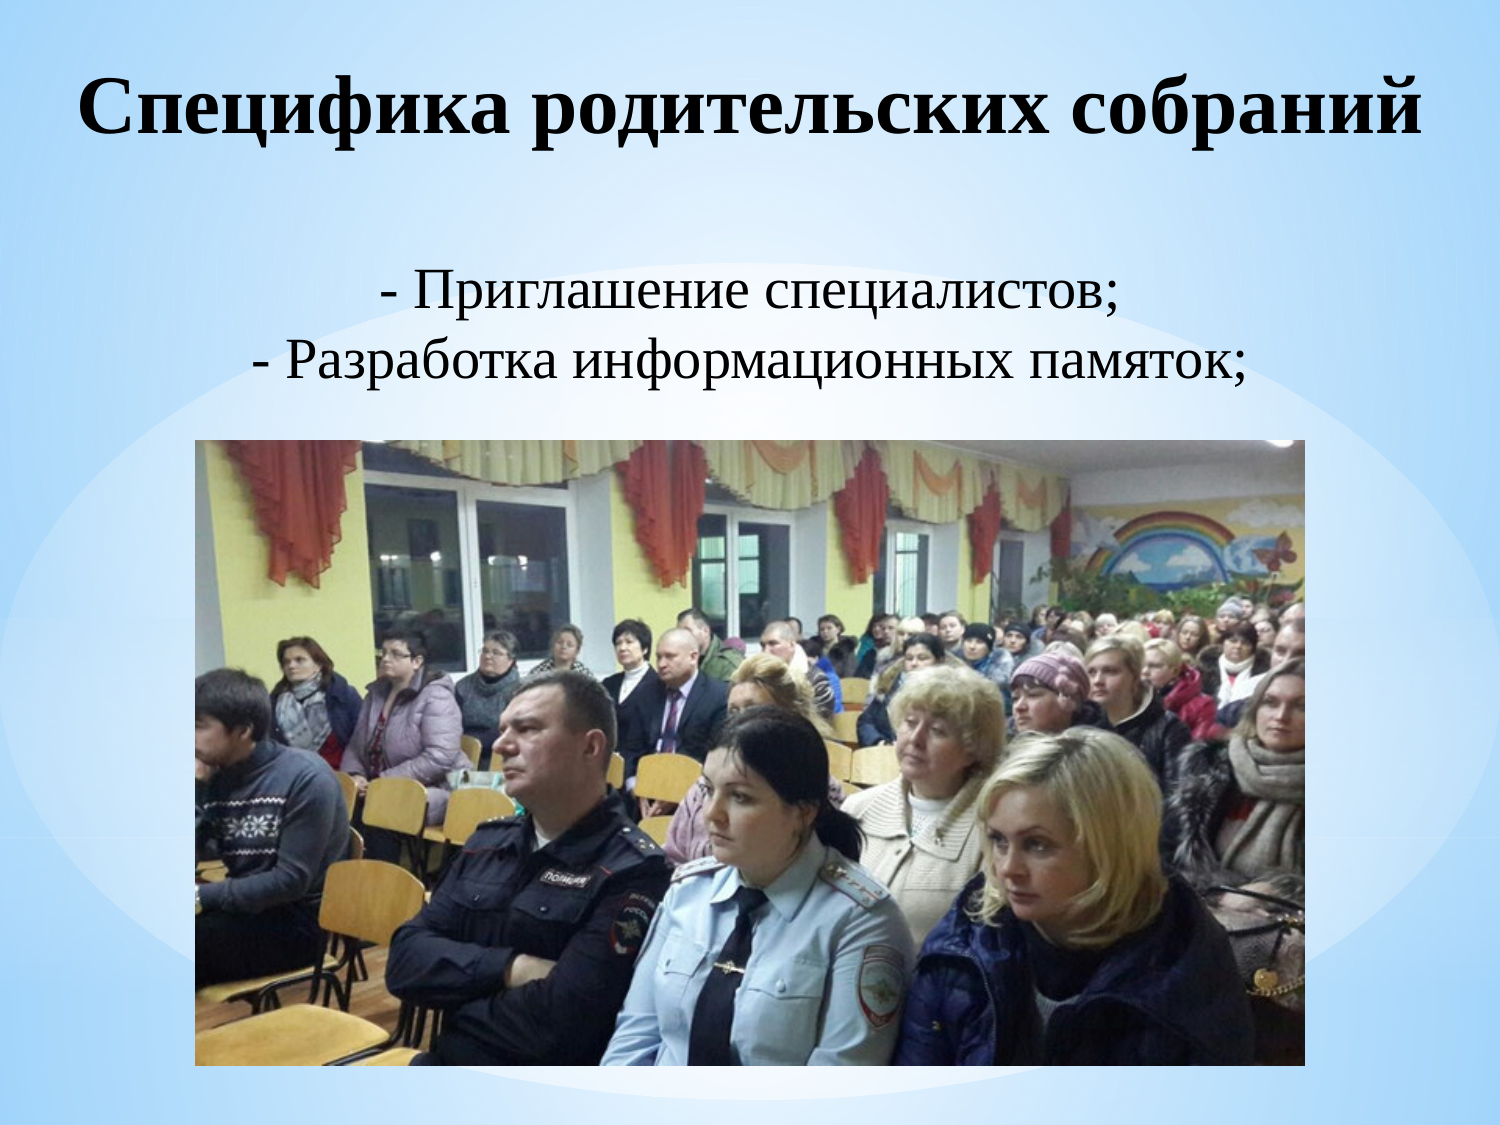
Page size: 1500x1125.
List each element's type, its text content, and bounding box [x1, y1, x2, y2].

text_box Специфика родительских собраний - Приглашение специалистов; - Разработка информационных памяток; [17, 42, 1483, 398]
picture [195, 440, 1305, 1067]
